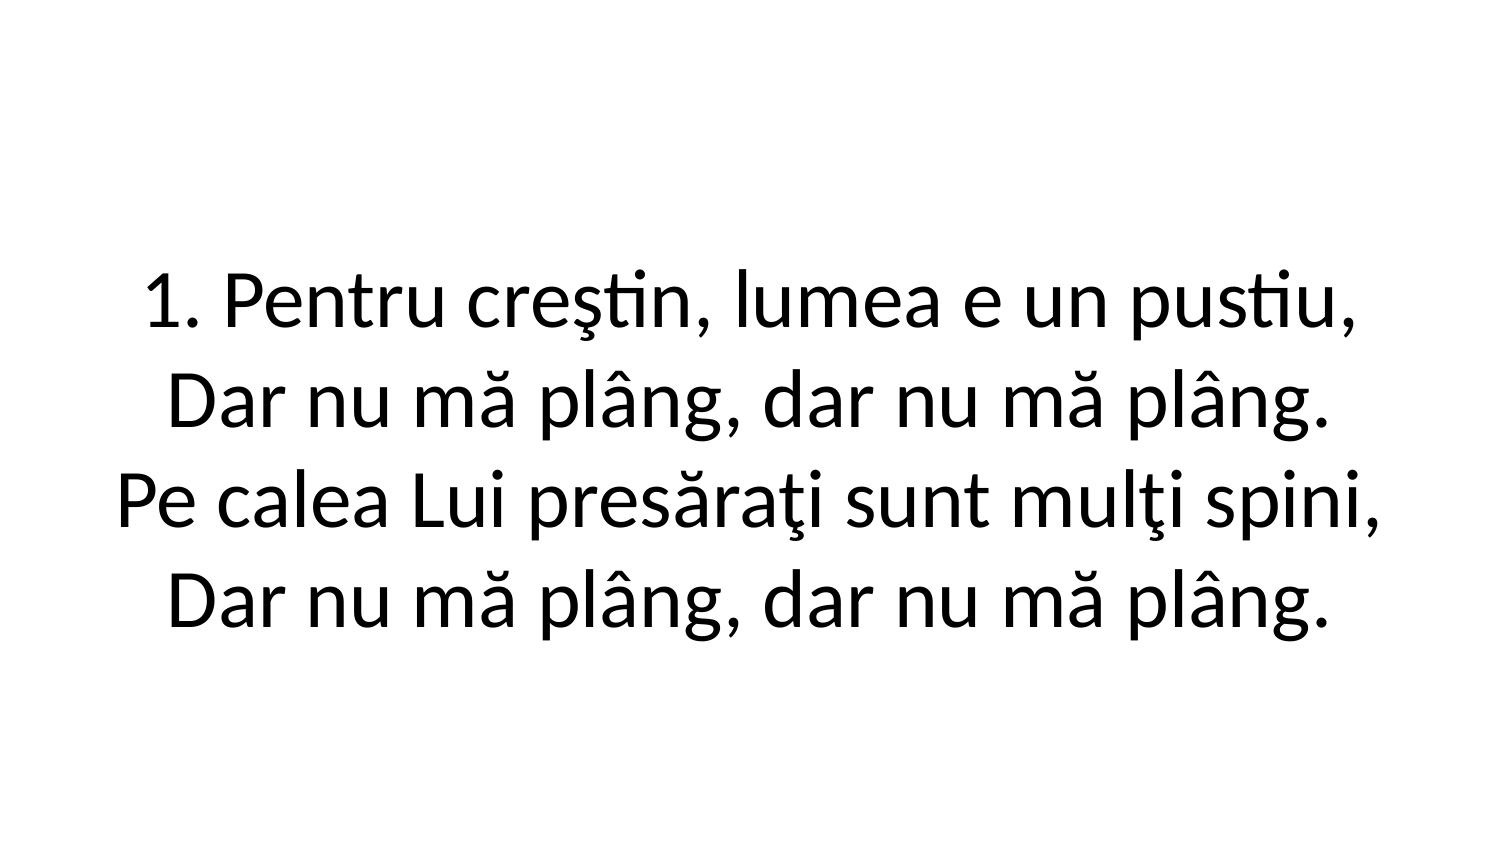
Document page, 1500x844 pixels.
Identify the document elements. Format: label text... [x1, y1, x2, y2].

text_box 1. Pentru creştin, lumea e un pustiu, Dar nu mă plâng, dar nu mă plâng. Pe calea Lui presăraţi sunt mulţi spini, Dar nu mă plâng, dar nu mă plâng. [100, 192, 1400, 652]
